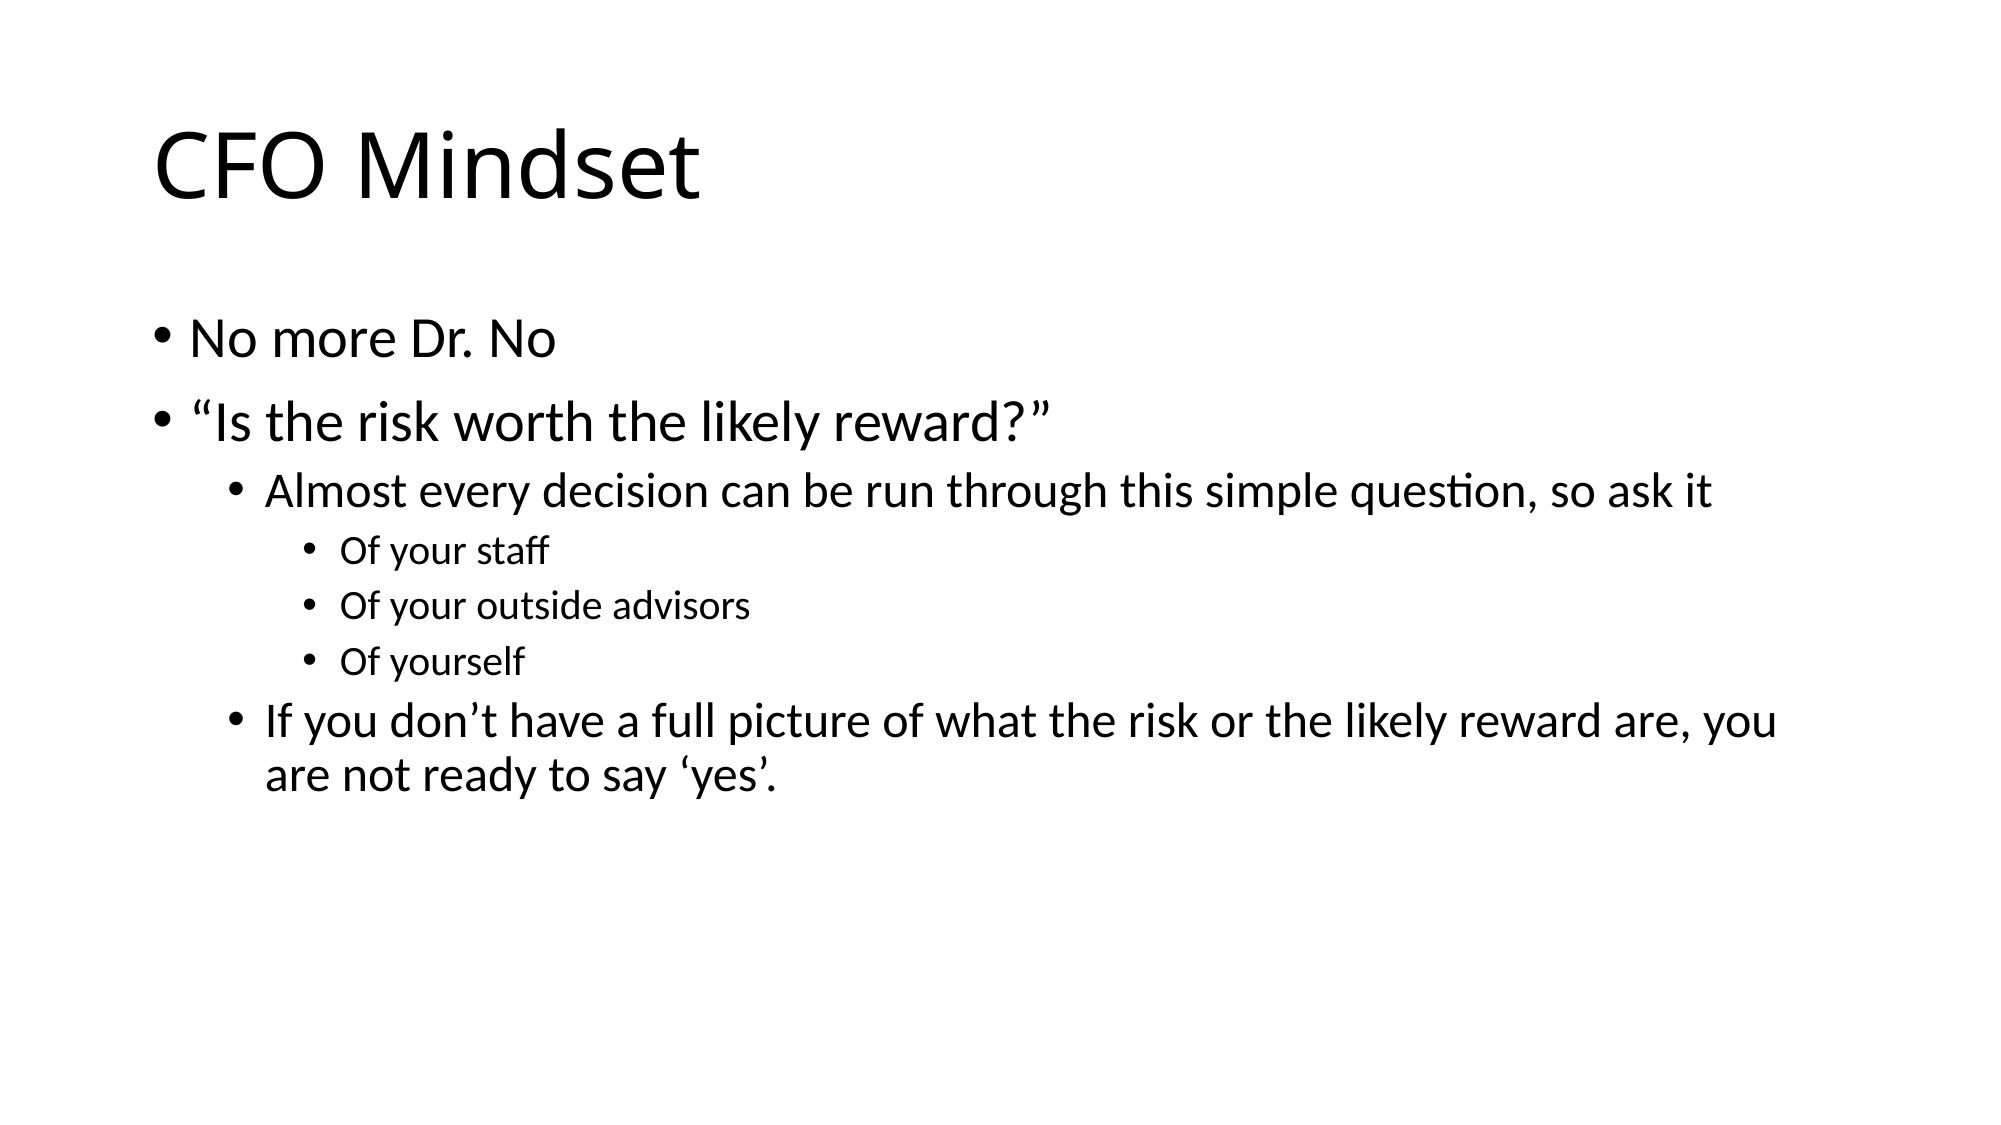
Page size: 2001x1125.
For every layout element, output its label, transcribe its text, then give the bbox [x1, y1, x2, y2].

title CFO Mindset [137, 59, 1863, 278]
list No more Dr. No “Is the risk worth the likely reward?” Almost every decision can be run through this simple question, so ask it Of your staff Of your outside advisors Of yourself If you don’t have a full picture of what the risk or the likely reward are, you are not ready to say ‘yes’. [137, 299, 1863, 1014]
